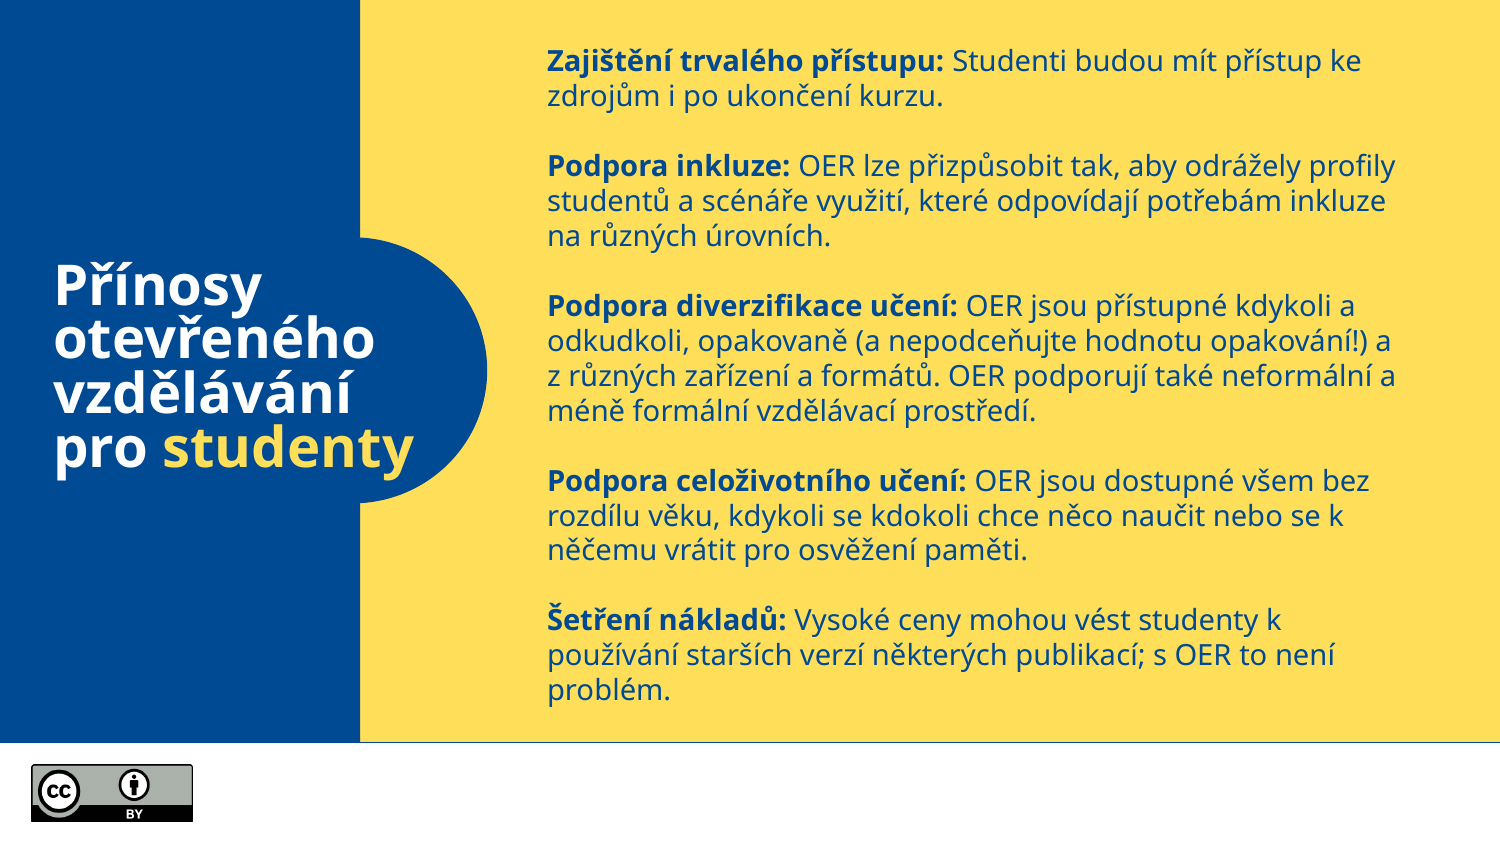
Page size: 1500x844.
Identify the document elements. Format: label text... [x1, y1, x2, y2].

text_box [300, 493, 405, 504]
text_box [441, 270, 488, 471]
text_box [0, 750, 1500, 844]
text_box Přínosy otevřeného vzdělávání pro studenty [38, 246, 441, 493]
picture [31, 764, 193, 822]
text_box [304, 237, 401, 246]
text_box [0, 0, 361, 742]
text_box Zajištění trvalého přístupu: Studenti budou mít přístup ke zdrojům i po ukončení kurzu. Podpora inkluze: OER lze přizpůsobit tak, aby odrážely profily studentů a scénáře využití, které odpovídají potřebám inkluze na různých úrovních. Podpora diverzifikace učení: OER jsou přístupné kdykoli a odkudkoli, opakovaně (a nepodceňujte hodnotu opakování!) a z různých zařízení a formátů. OER podporují také neformální a méně formální vzdělávací prostředí. Podpora celoživotního učení: OER jsou dostupné všem bez rozdílu věku, kdykoli se kdokoli chce něco naučit nebo se k něčemu vrátit pro osvěžení paměti. Šetření nákladů: Vysoké ceny mohou vést studenty k používání starších verzí některých publikací; s OER to není problém. [532, 27, 1426, 722]
